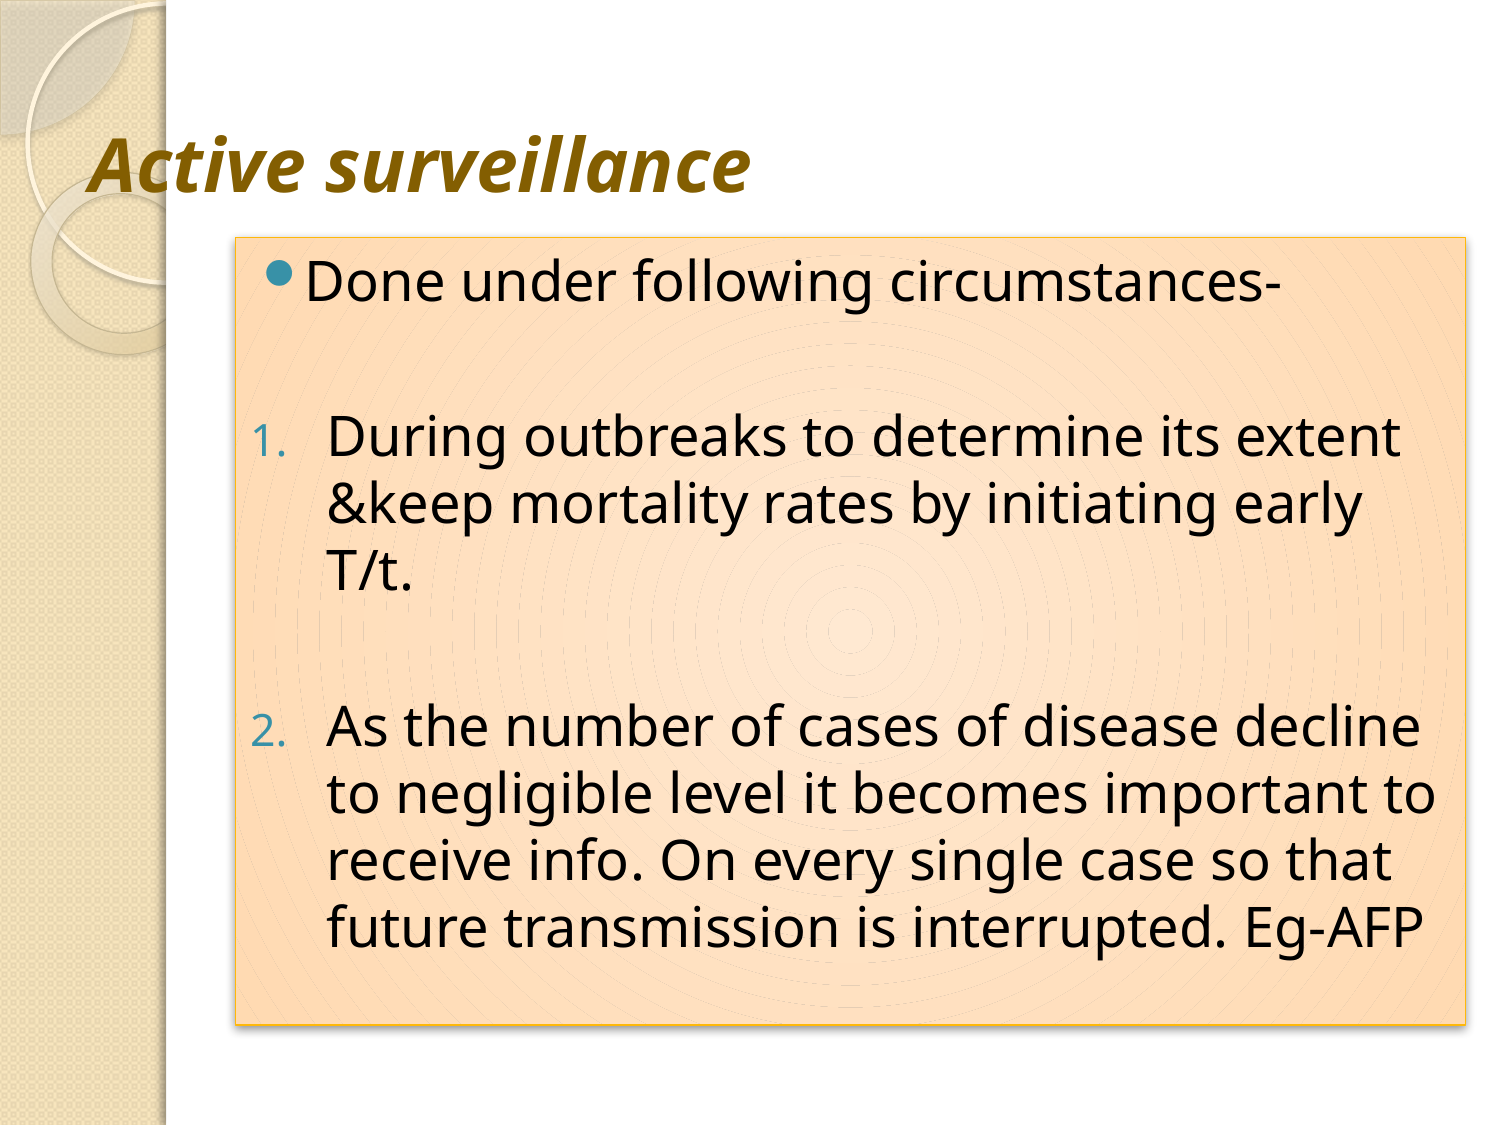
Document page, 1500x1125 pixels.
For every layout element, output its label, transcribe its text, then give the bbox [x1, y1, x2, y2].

title Active surveillance [75, 62, 1425, 263]
list Done under following circumstances- During outbreaks to determine its extent &keep mortality rates by initiating early T/t. As the number of cases of disease decline to negligible level it becomes important to receive info. On every single case so that future transmission is interrupted. Eg-AFP [235, 237, 1466, 1026]
